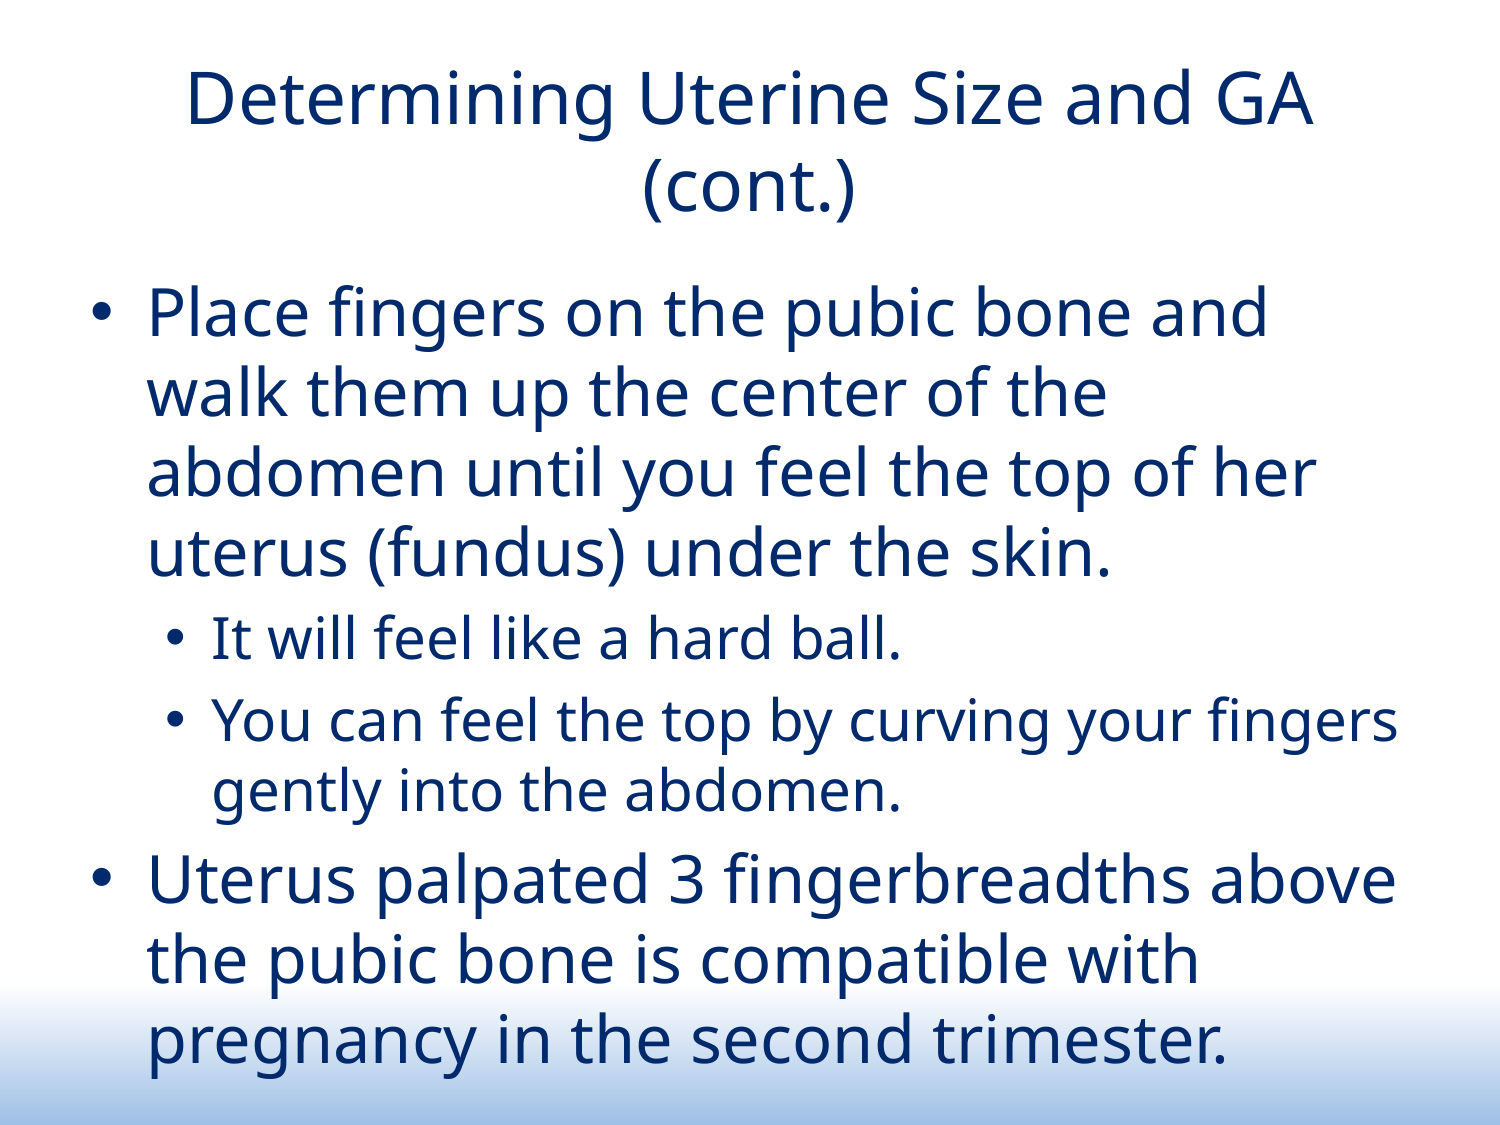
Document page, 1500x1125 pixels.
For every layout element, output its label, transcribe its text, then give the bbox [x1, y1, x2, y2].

list Place fingers on the pubic bone and walk them up the center of the abdomen until you feel the top of her uterus (fundus) under the skin. It will feel like a hard ball. You can feel the top by curving your fingers gently into the abdomen. Uterus palpated 3 fingerbreadths above the pubic bone is compatible with pregnancy in the second trimester. [75, 262, 1425, 1005]
title Determining Uterine Size and GA (cont.) [75, 45, 1425, 233]
